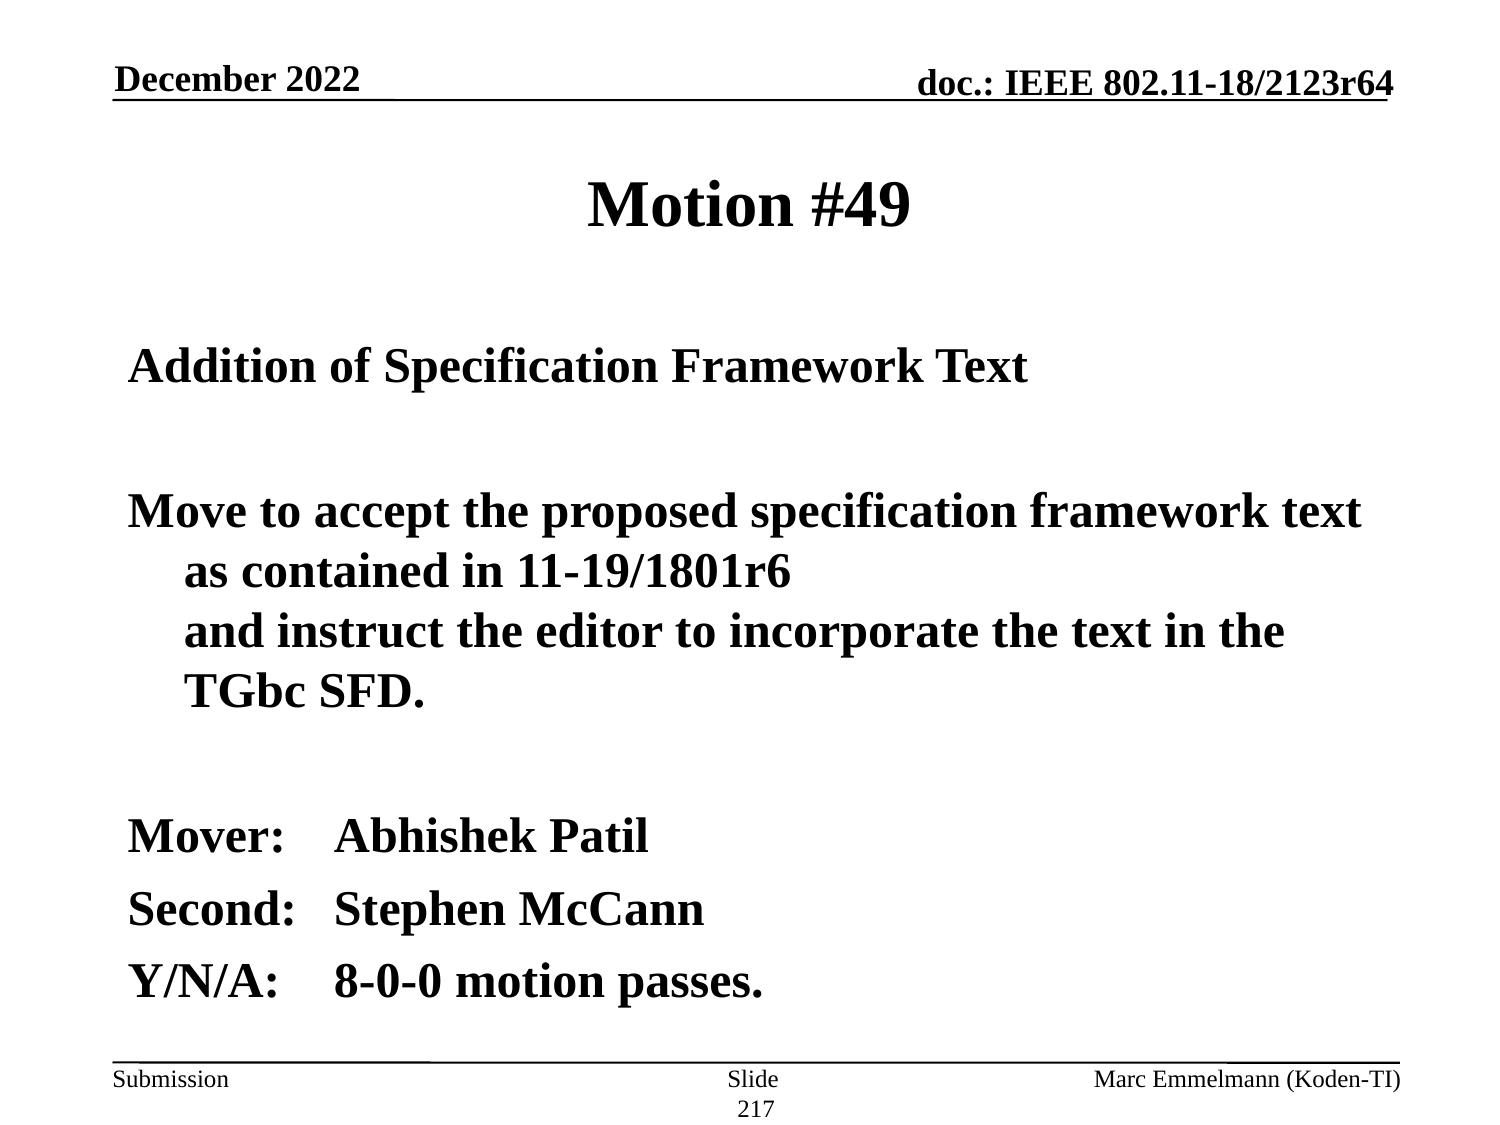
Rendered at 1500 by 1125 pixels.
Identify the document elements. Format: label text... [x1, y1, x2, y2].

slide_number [114, 54, 423, 100]
title Motion #49 [112, 112, 1388, 288]
footer Marc Emmelmann (Koden-TI) [878, 1061, 1402, 1093]
slide_number Slide 217 [712, 1061, 800, 1123]
list Addition of Specification Framework Text Move to accept the proposed specification framework text as contained in 11-19/1801r6 and instruct the editor to incorporate the text in the TGbc SFD. Mover: Abhishek Patil Second: Stephen McCann Y/N/A: 8-0-0 motion passes. [112, 324, 1388, 1000]
